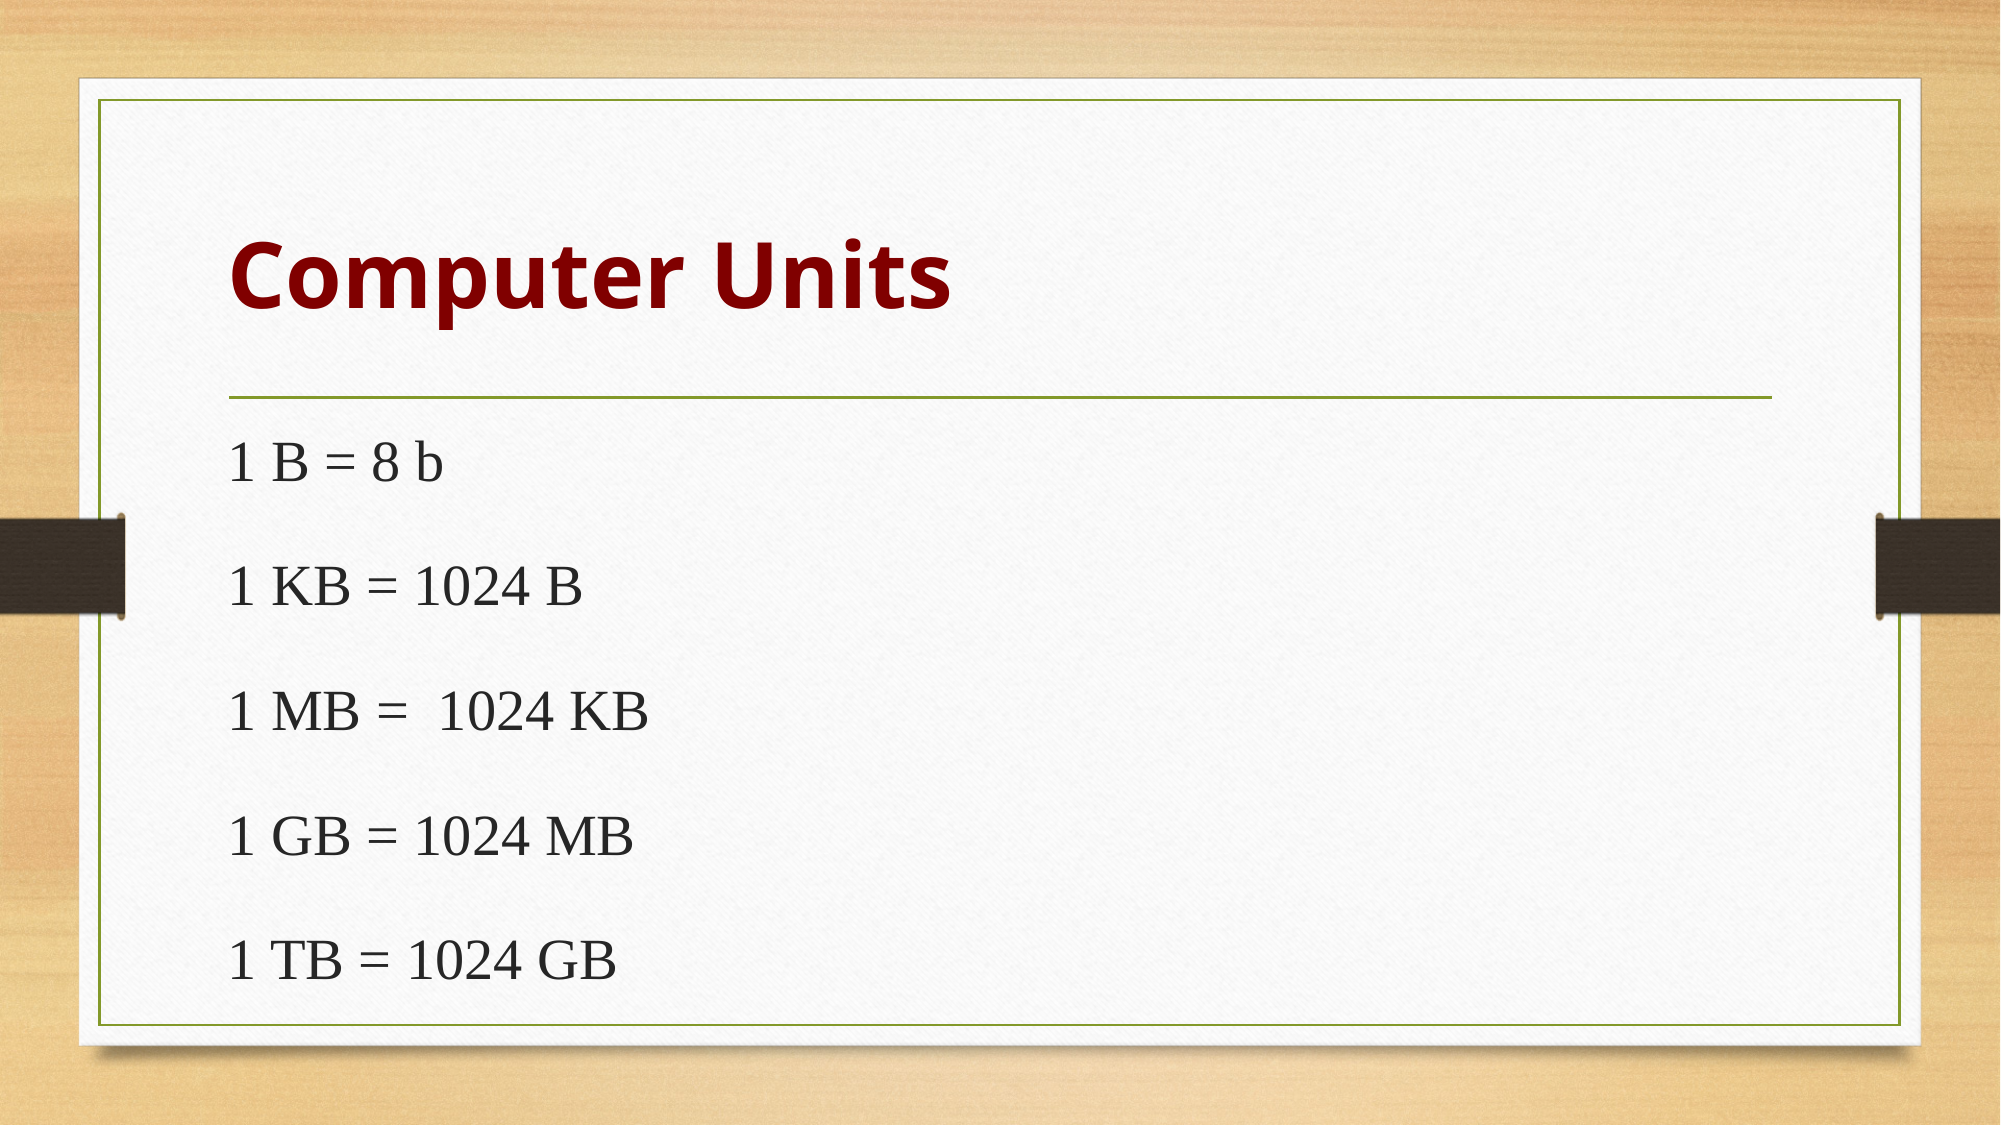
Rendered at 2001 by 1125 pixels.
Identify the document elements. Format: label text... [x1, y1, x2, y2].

picture [0, 0, 2001, 1125]
title Computer Units [212, 161, 1788, 375]
list 1 B = 8 b 1 KB = 1024 B 1 MB = 1024 KB 1 GB = 1024 MB 1 TB = 1024 GB [212, 410, 1788, 1019]
